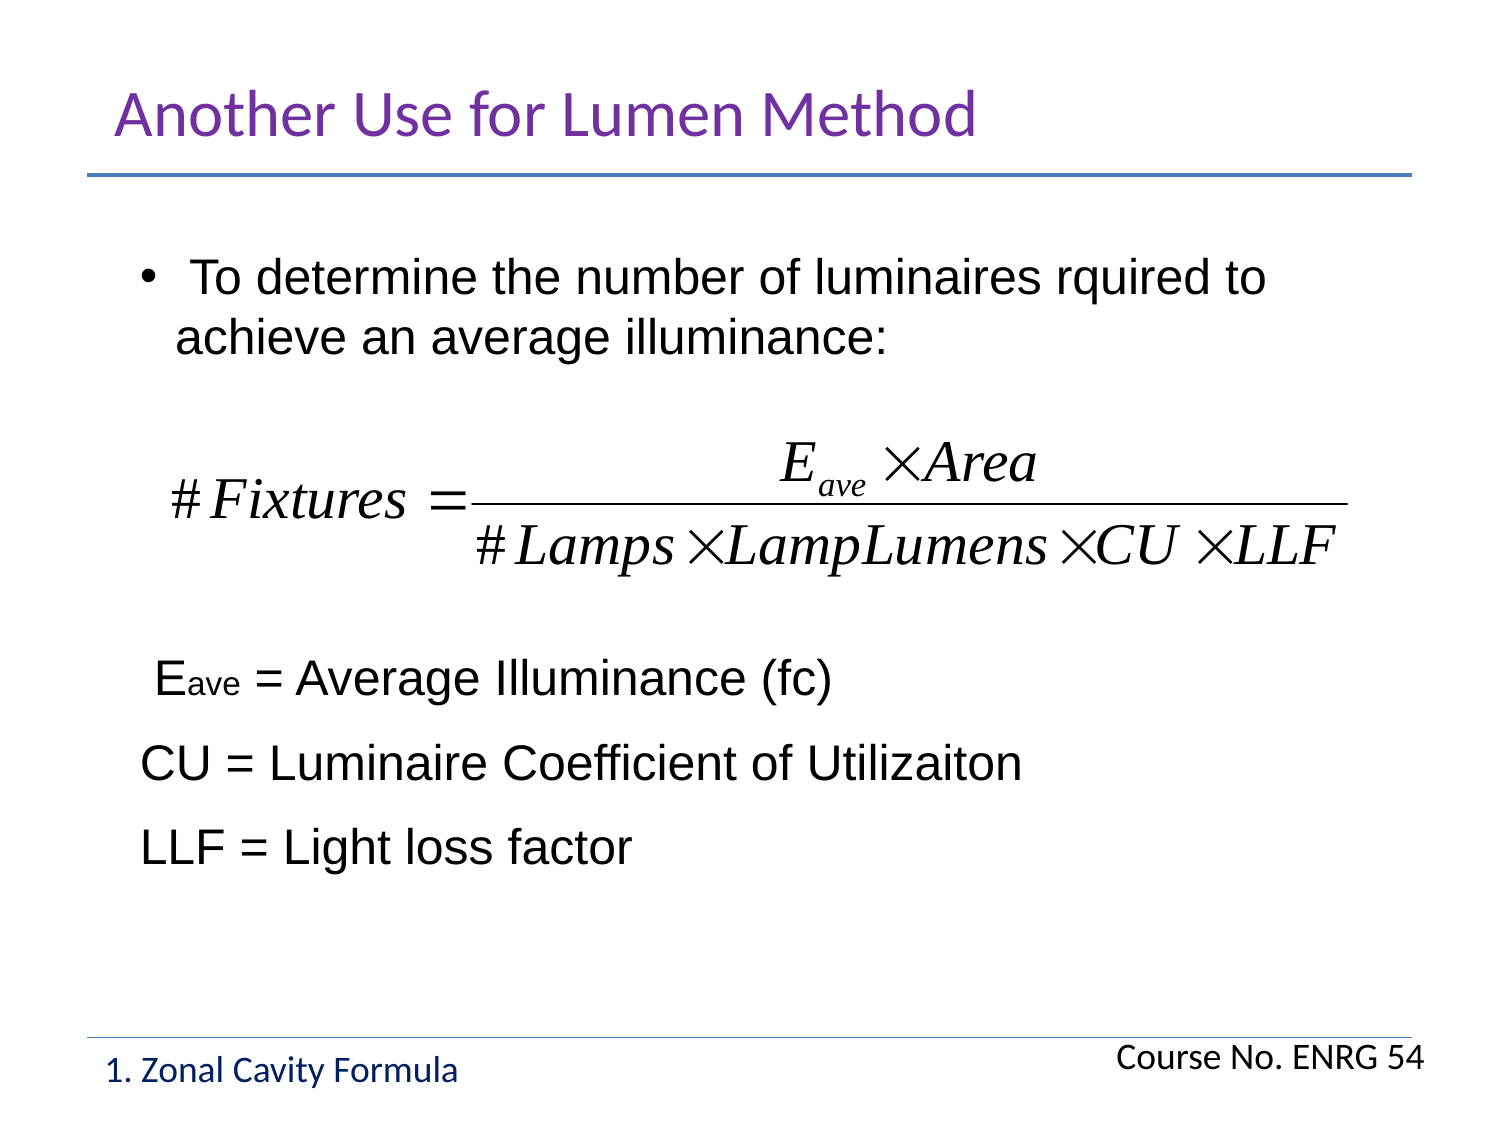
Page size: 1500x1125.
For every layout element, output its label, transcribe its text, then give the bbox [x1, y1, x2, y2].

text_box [162, 424, 1359, 588]
text_box 1. Zonal Cavity Formula [89, 1045, 475, 1098]
text_box To determine the number of luminaires rquired to achieve an average illuminance: Eave = Average Illuminance (fc) CU = Luminaire Coefficient of Utilizaiton LLF = Light loss factor [125, 237, 1363, 968]
text_box Another Use for Lumen Method [99, 62, 1400, 158]
text_box Course No. ENRG 54 [1101, 1024, 1441, 1085]
